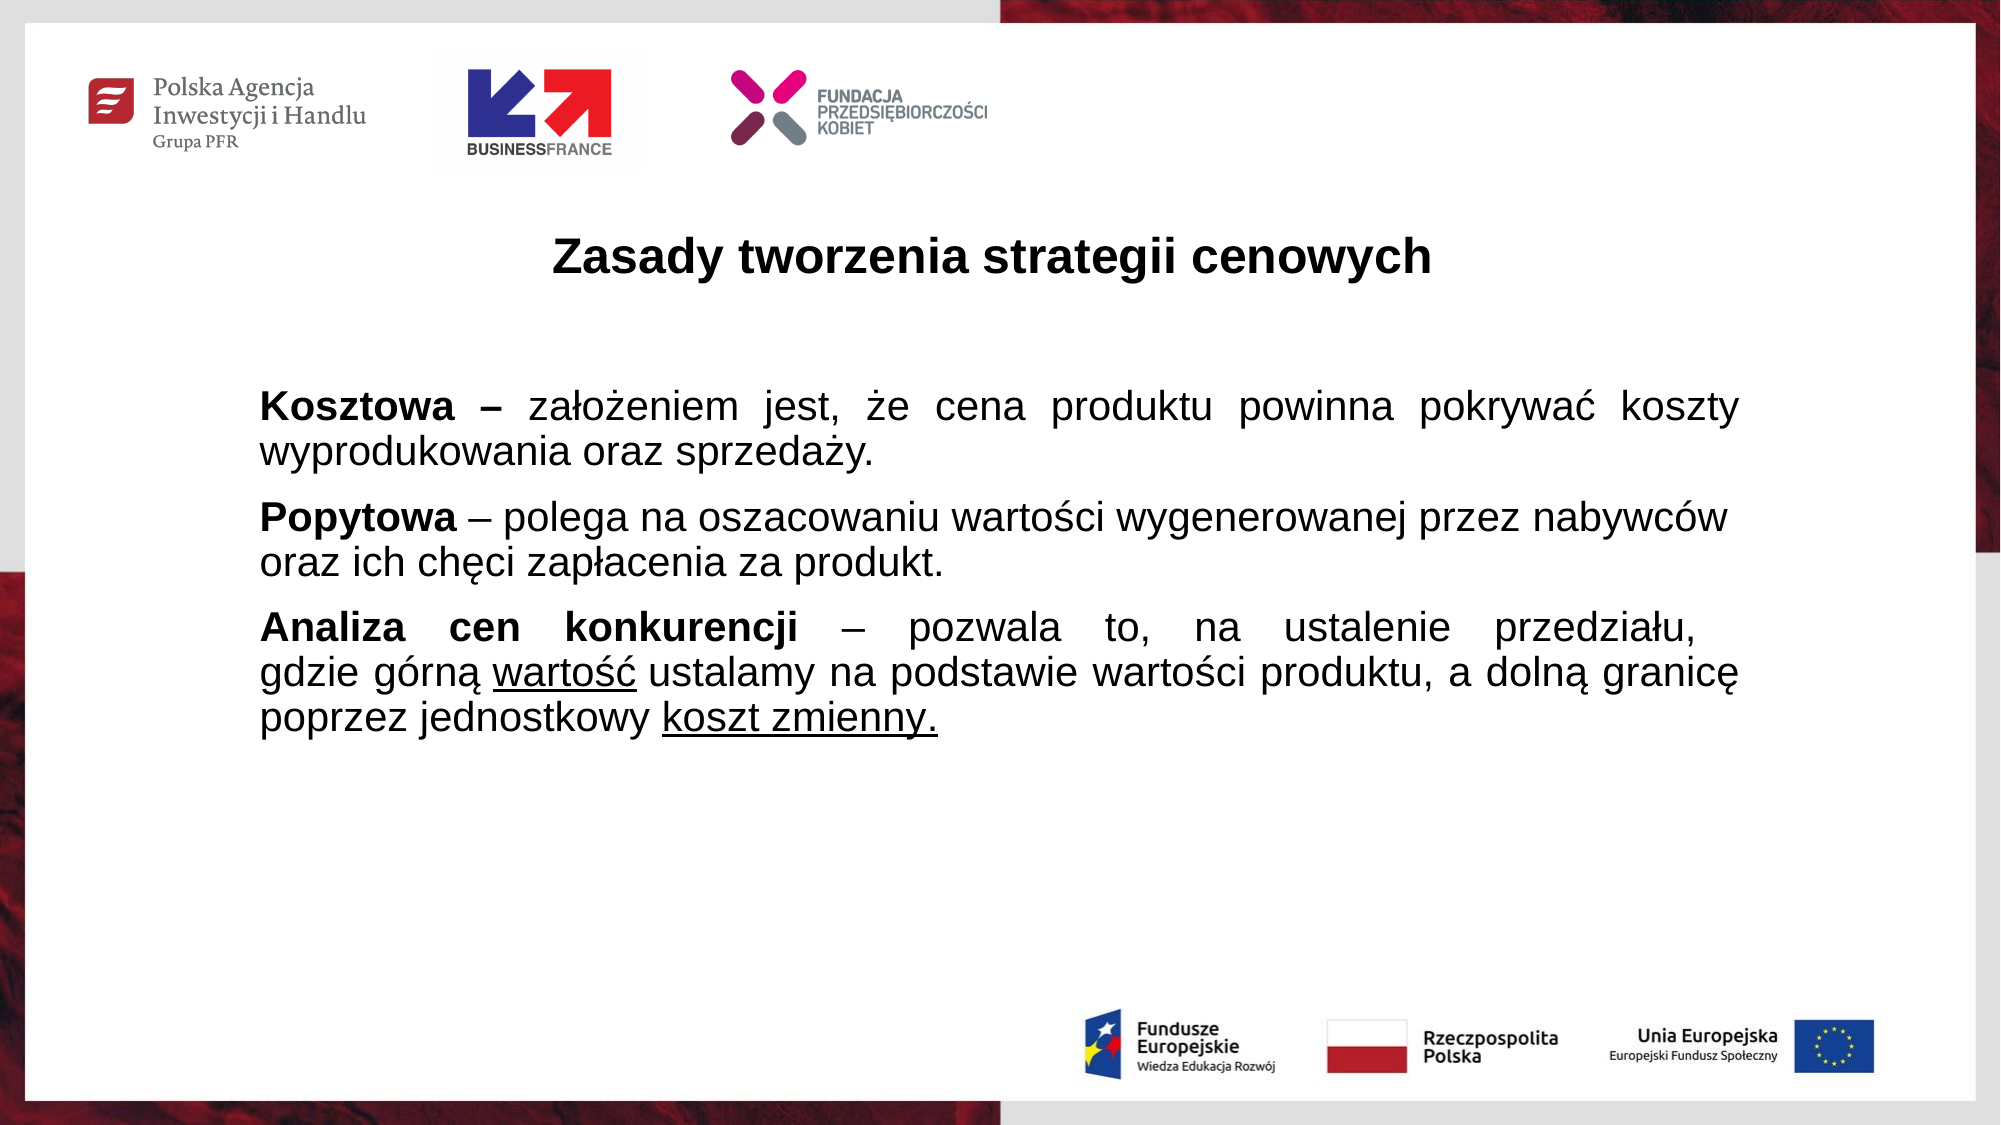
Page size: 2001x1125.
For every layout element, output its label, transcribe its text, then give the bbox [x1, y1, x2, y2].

list Kosztowa – założeniem jest, że cena produktu powinna pokrywać koszty wyprodukowania oraz sprzedaży. Popytowa – polega na oszacowaniu wartości wygenerowanej przez nabywców oraz ich chęci zapłacenia za produkt. Analiza cen konkurencji – pozwala to, na ustalenie przedziału, gdzie górną wartość ustalamy na podstawie wartości produktu, a dolną granicę poprzez jednostkowy koszt zmienny. [244, 376, 1756, 991]
picture [0, 0, 2001, 1125]
title Zasady tworzenia strategii cenowych [381, 170, 1619, 344]
